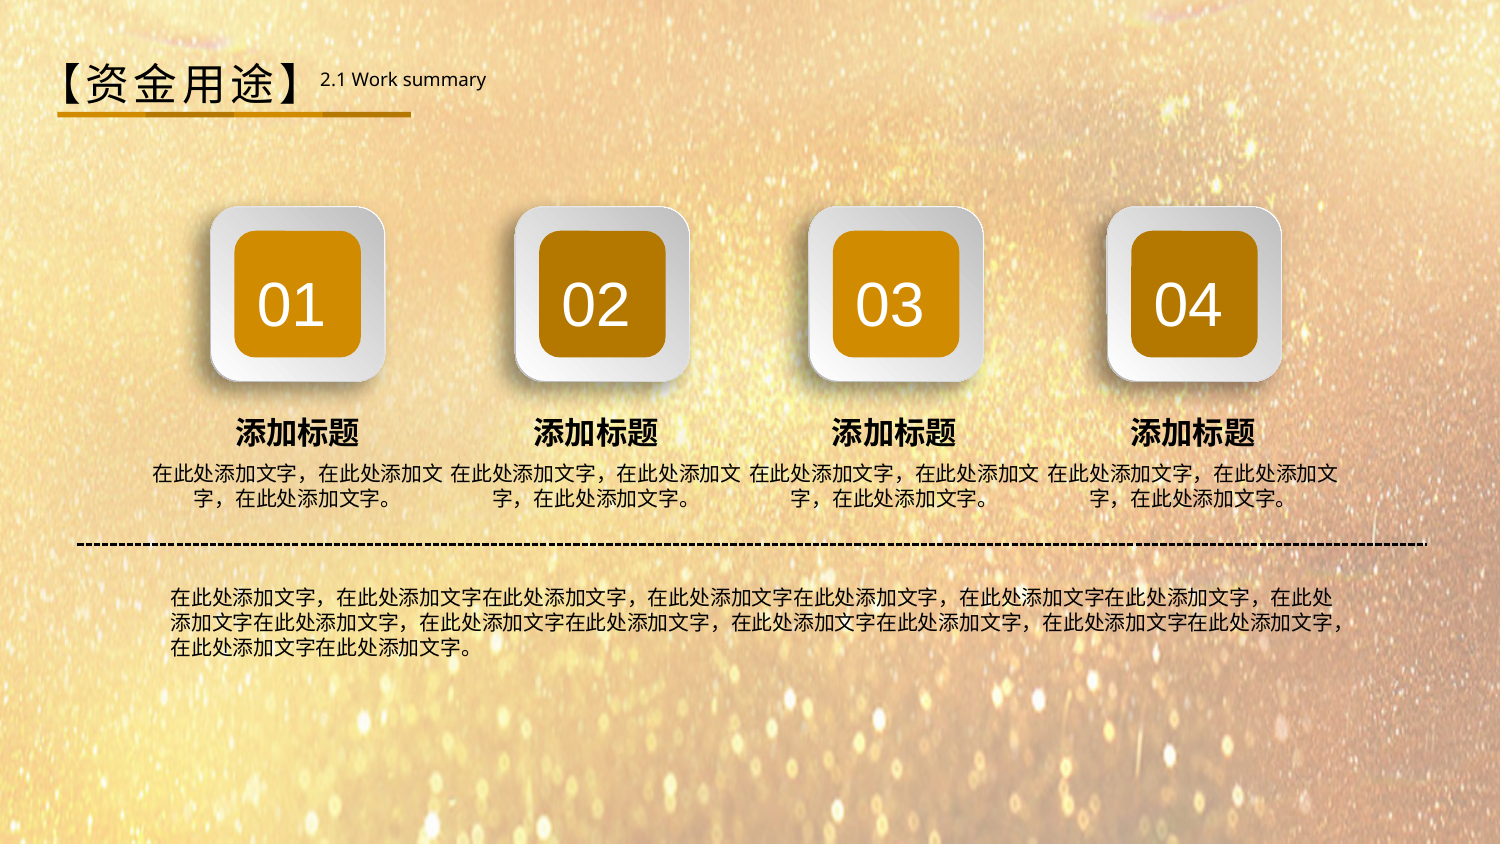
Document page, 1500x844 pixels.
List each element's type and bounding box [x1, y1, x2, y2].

text_box [22, 22, 504, 118]
text_box [514, 206, 764, 382]
text_box [209, 206, 460, 382]
text_box [77, 407, 1428, 667]
text_box [808, 206, 1058, 382]
text_box [1106, 206, 1356, 382]
